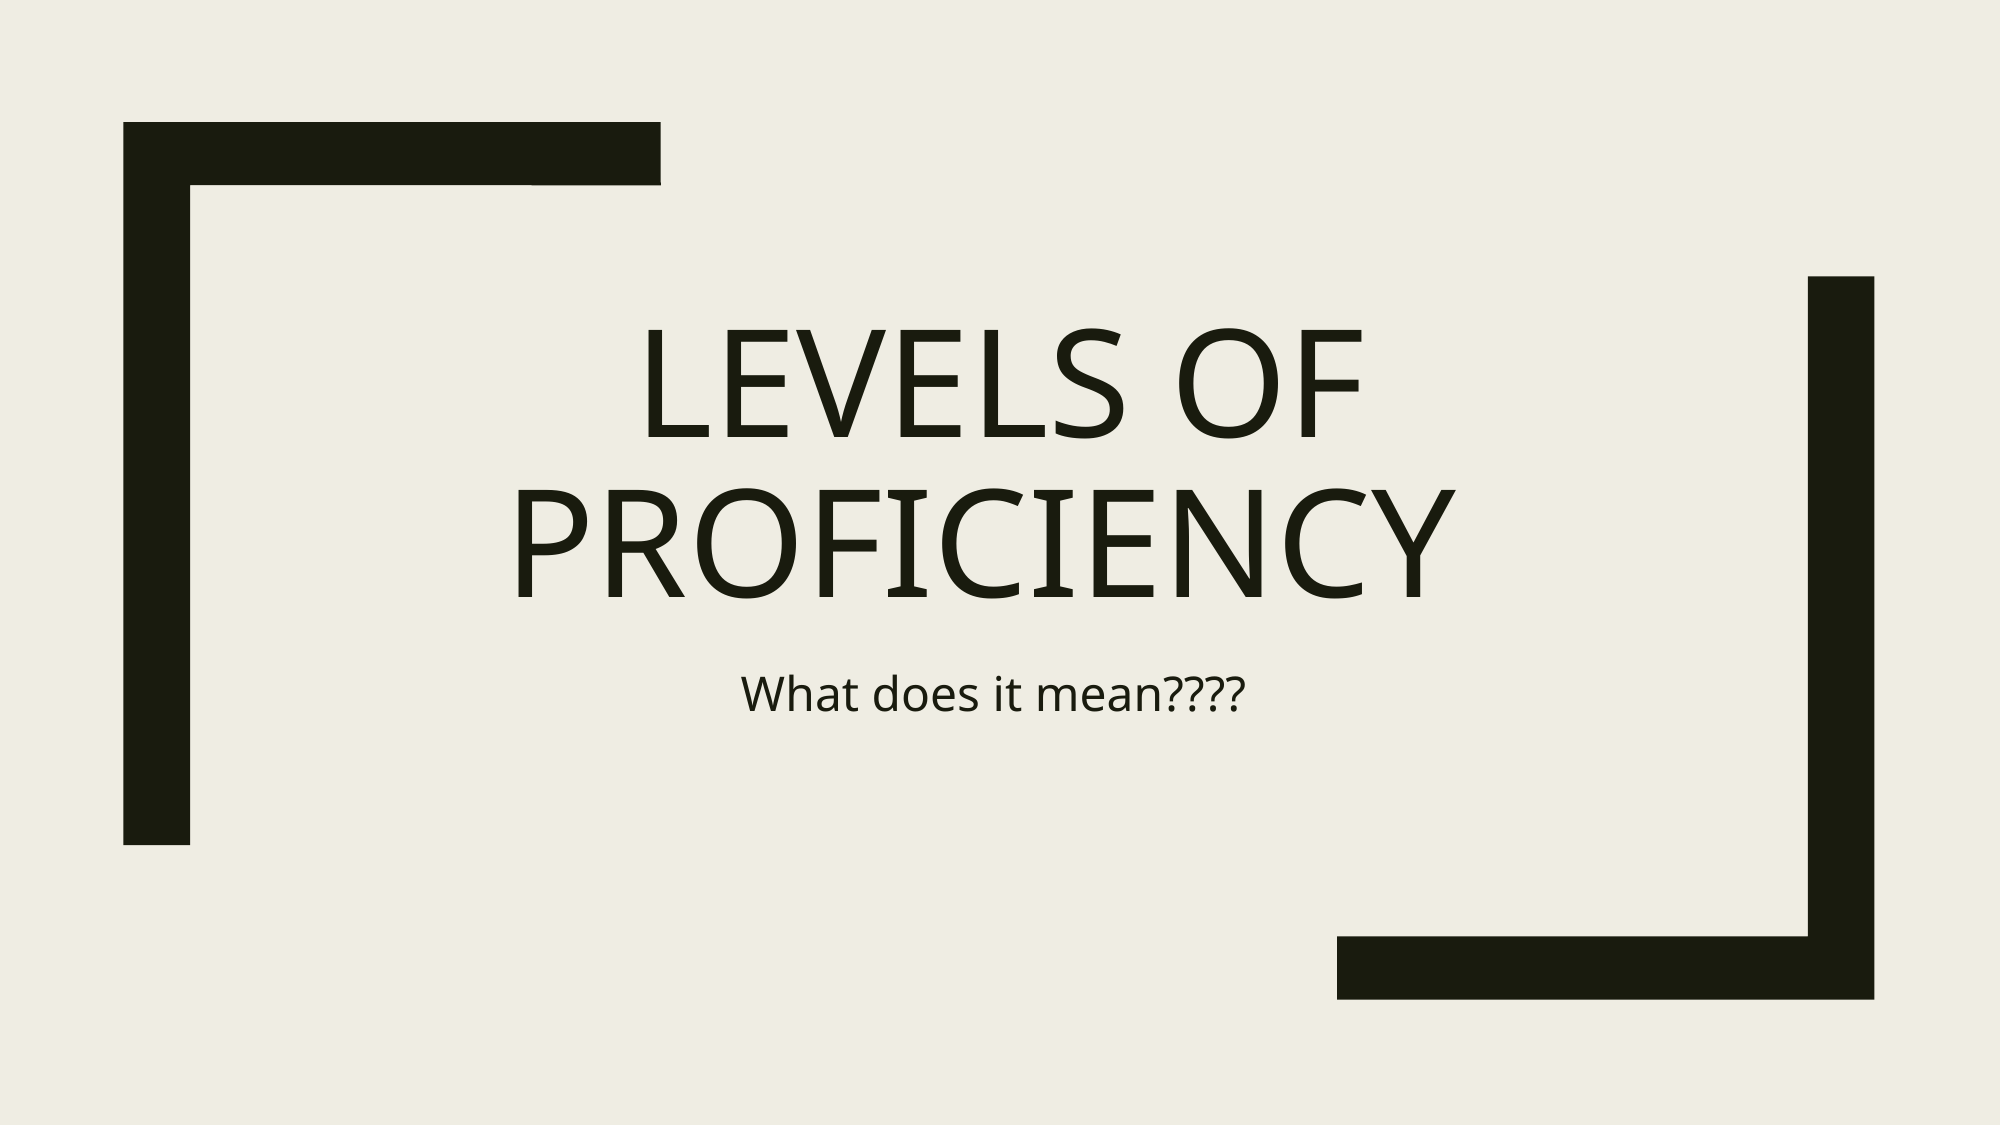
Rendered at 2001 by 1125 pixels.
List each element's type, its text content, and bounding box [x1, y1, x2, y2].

title LevelS of proficiency [314, 293, 1686, 638]
subtitle What does it mean???? [439, 649, 1561, 828]
